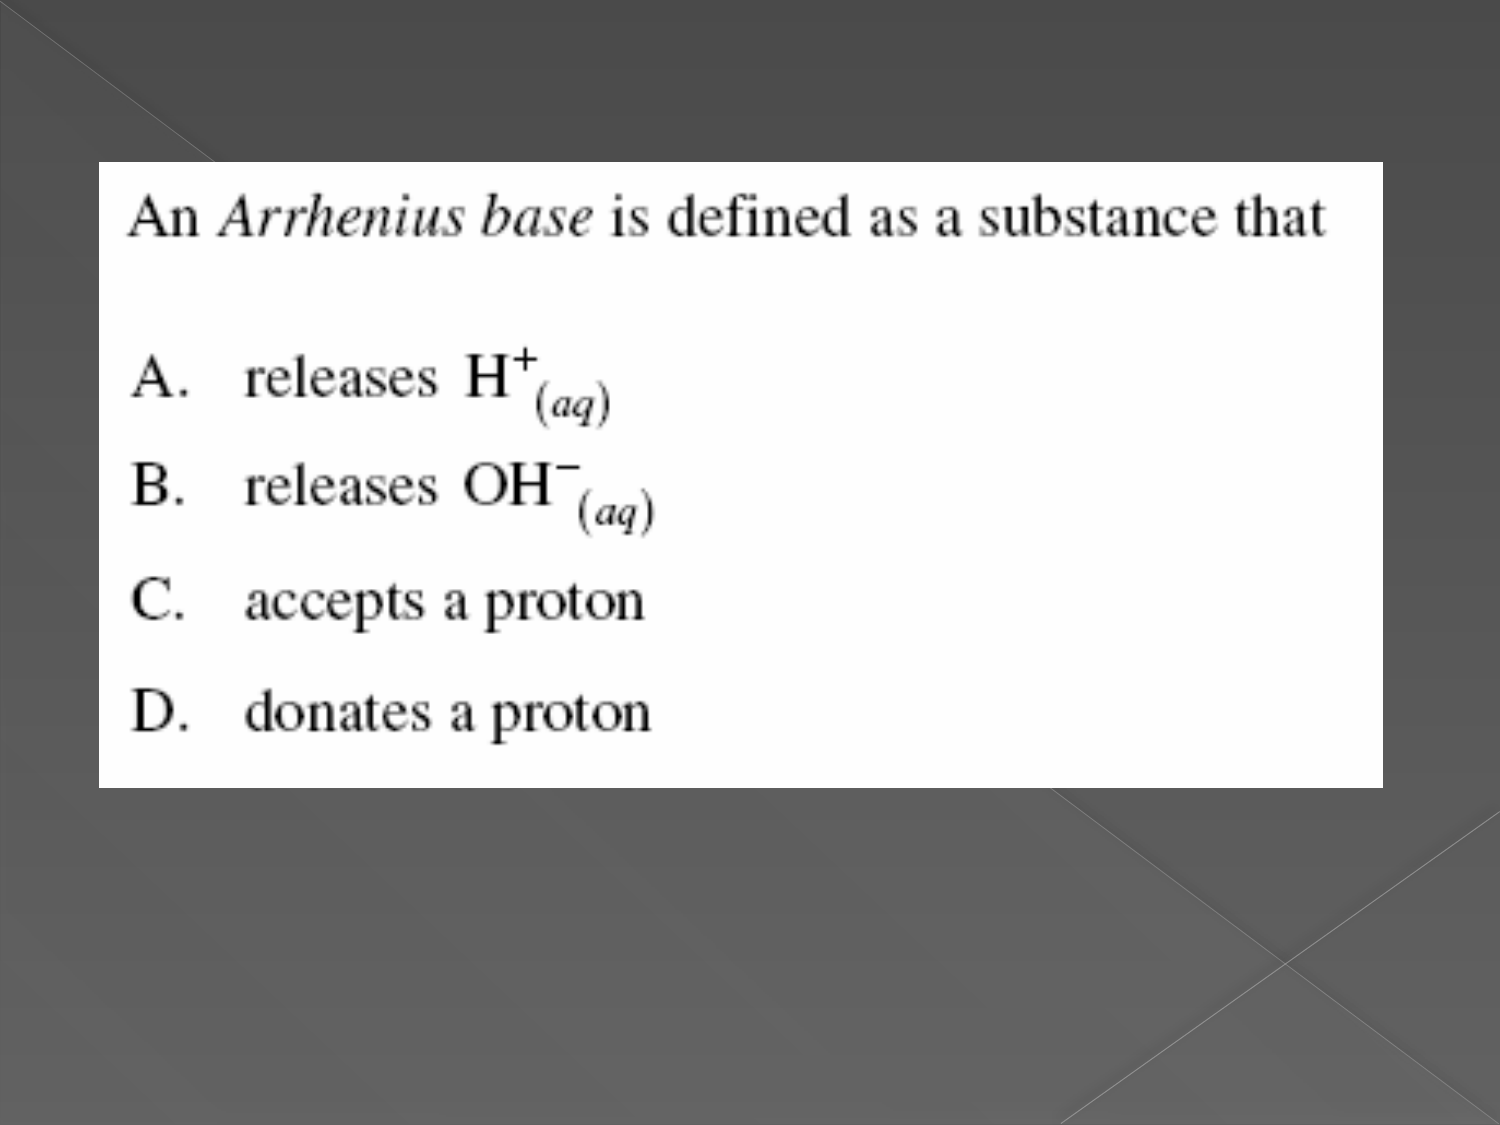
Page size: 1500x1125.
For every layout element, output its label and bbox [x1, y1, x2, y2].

picture [99, 162, 1383, 788]
